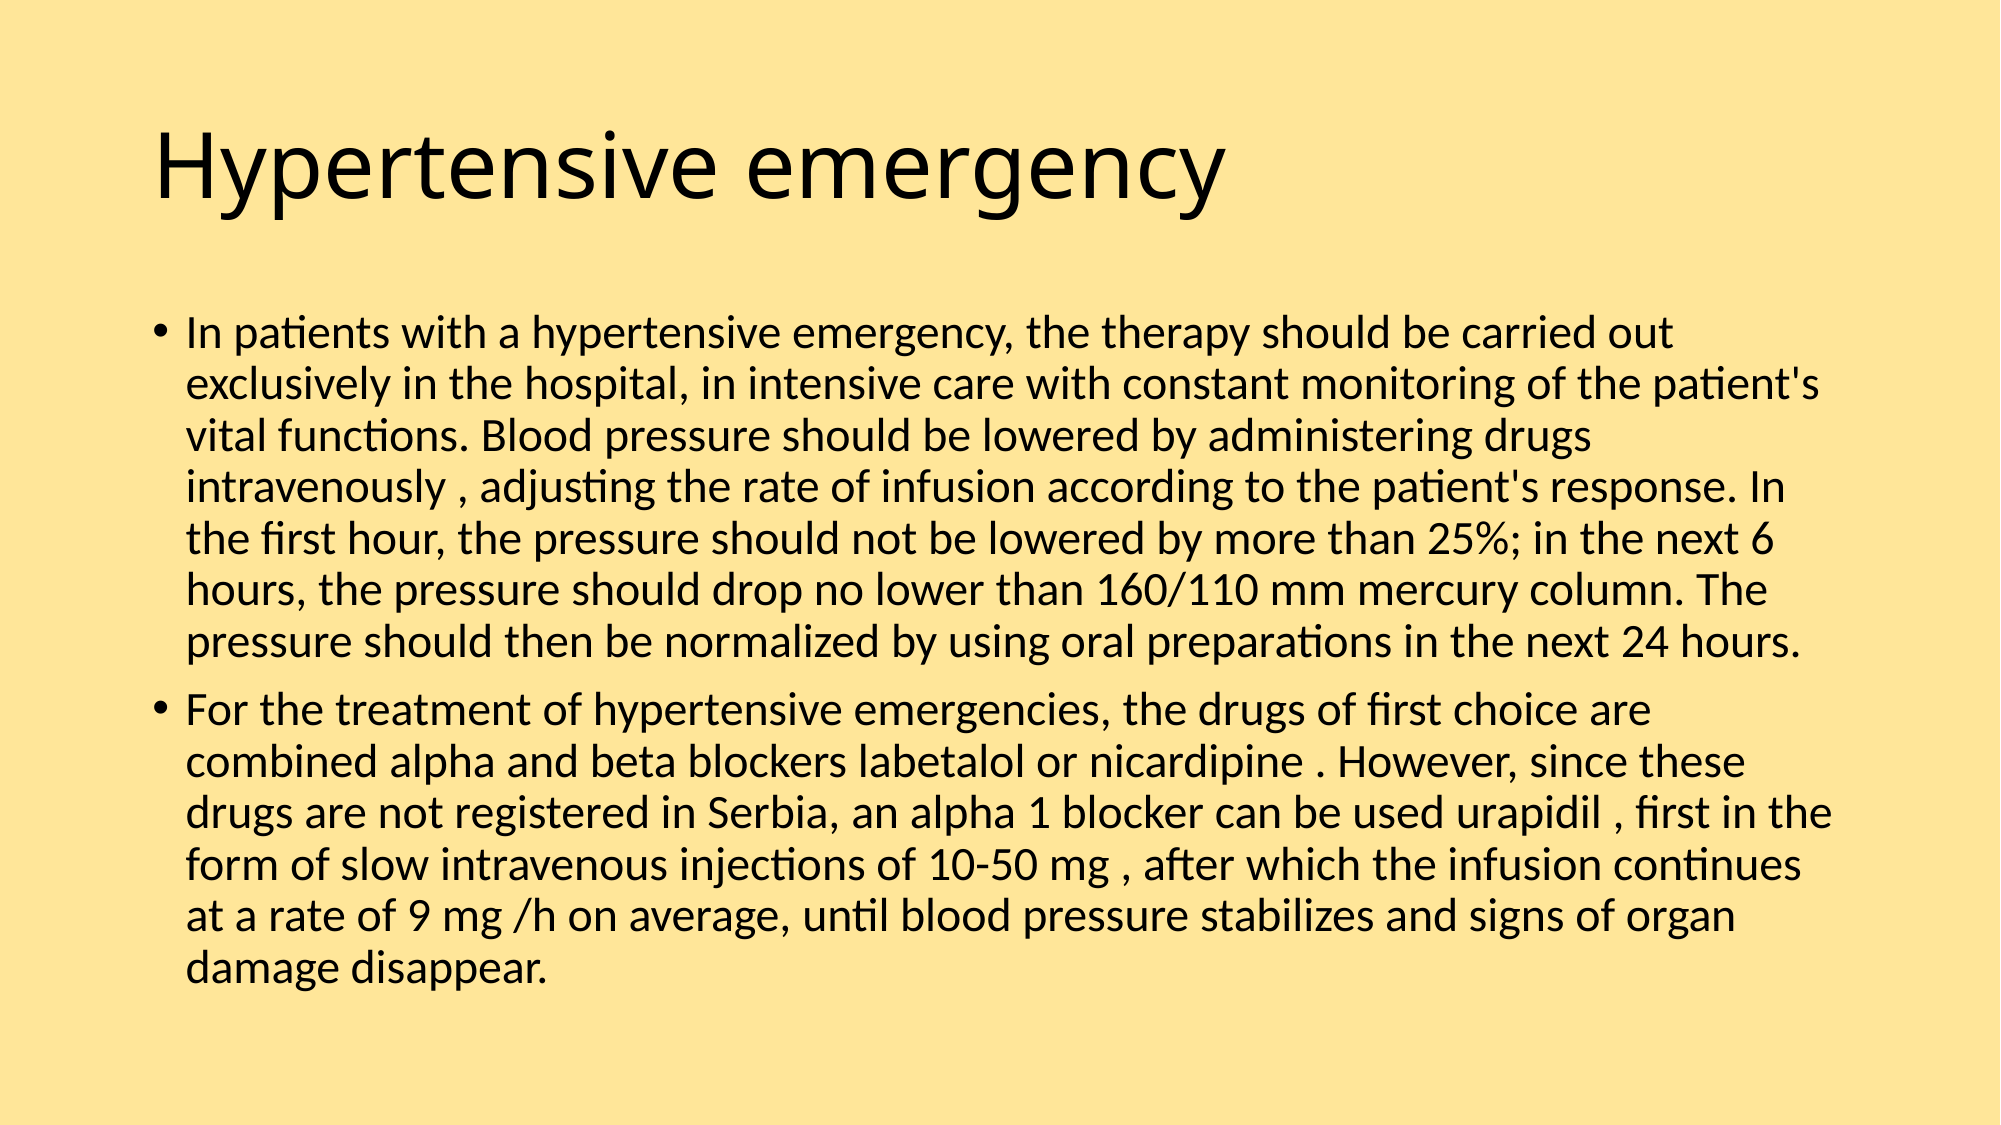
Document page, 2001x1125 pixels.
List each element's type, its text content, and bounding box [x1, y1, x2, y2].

list In patients with a hypertensive emergency, the therapy should be carried out exclusively in the hospital, in intensive care with constant monitoring of the patient's vital functions. Blood pressure should be lowered by administering drugs intravenously , adjusting the rate of infusion according to the patient's response. In the first hour, the pressure should not be lowered by more than 25%; in the next 6 hours, the pressure should drop no lower than 160/110 mm mercury column. The pressure should then be normalized by using oral preparations in the next 24 hours. For the treatment of hypertensive emergencies, the drugs of first choice are combined alpha and beta blockers labetalol or nicardipine . However, since these drugs are not registered in Serbia, an alpha 1 blocker can be used urapidil , first in the form of slow intravenous injections of 10-50 mg , after which the infusion continues at a rate of 9 mg /h on average, until blood pressure stabilizes and signs of organ damage disappear. [137, 299, 1863, 1014]
title Hypertensive emergency [137, 59, 1863, 278]
